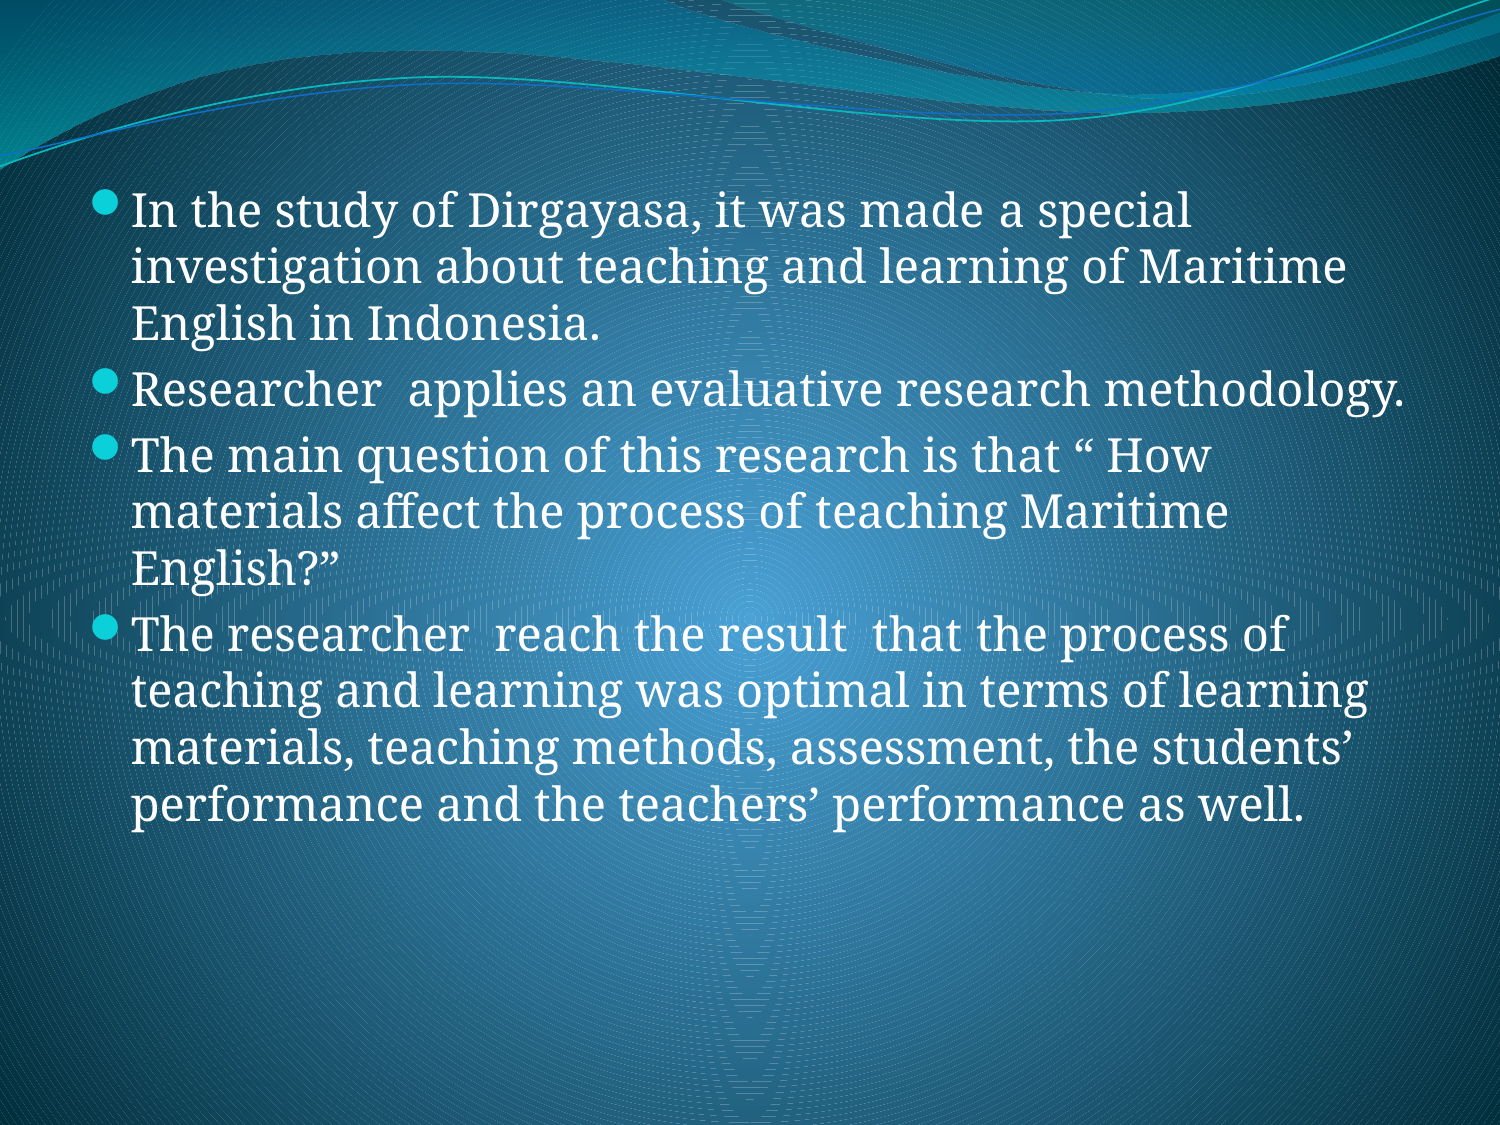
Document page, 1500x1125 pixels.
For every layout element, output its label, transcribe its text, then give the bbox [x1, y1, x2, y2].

list In the study of Dirgayasa, it was made a special investigation about teaching and learning of Maritime English in Indonesia. Researcher applies an evaluative research methodology. The main question of this research is that “ How materials affect the process of teaching Maritime English?” The researcher reach the result that the process of teaching and learning was optimal in terms of learning materials, teaching methods, assessment, the students’ performance and the teachers’ performance as well. [73, 172, 1424, 893]
